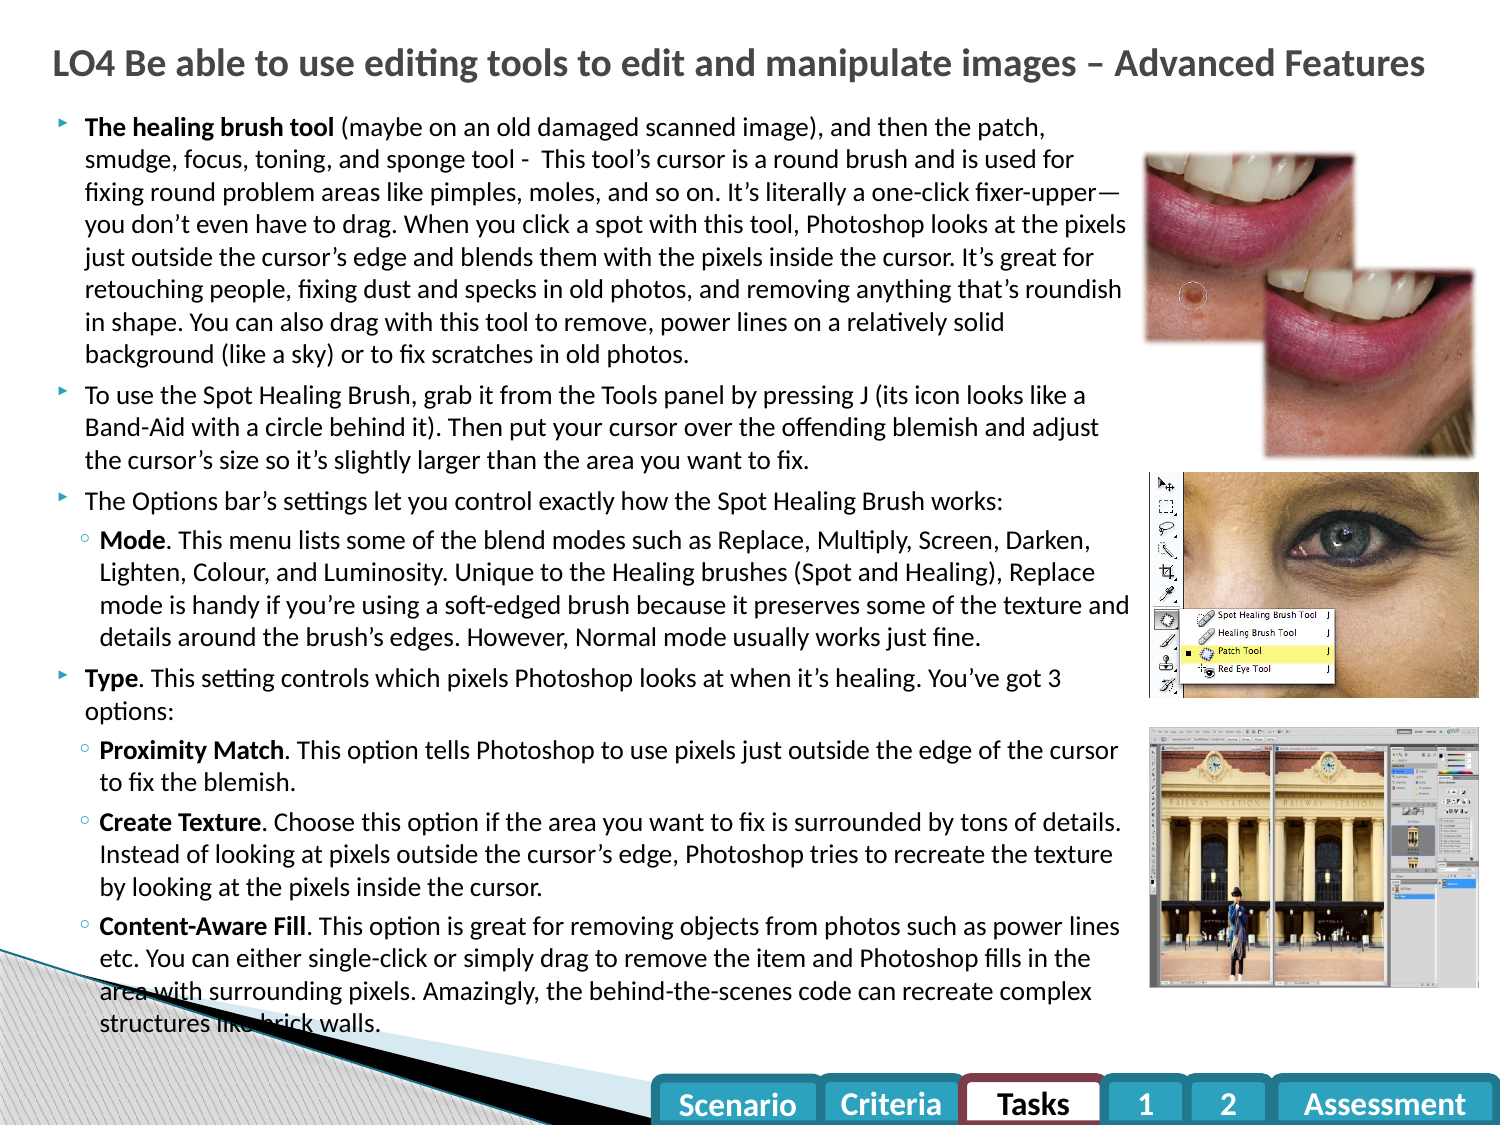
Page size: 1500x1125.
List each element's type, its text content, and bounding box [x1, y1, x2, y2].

picture [1139, 148, 1480, 464]
list The healing brush tool (maybe on an old damaged scanned image), and then the patch, smudge, focus, toning, and sponge tool - This tool’s cursor is a round brush and is used for fixing round problem areas like pimples, moles, and so on. It’s literally a one-click fixer-upper—you don’t even have to drag. When you click a spot with this tool, Photoshop looks at the pixels just outside the cursor’s edge and blends them with the pixels inside the cursor. It’s great for retouching people, fixing dust and specks in old photos, and removing anything that’s roundish in shape. You can also drag with this tool to remove, power lines on a relatively solid background (like a sky) or to fix scratches in old photos. To use the Spot Healing Brush, grab it from the Tools panel by pressing J (its icon looks like a Band-Aid with a circle behind it). Then put your cursor over the offending blemish and adjust the cursor’s size so it’s slightly larger than the area you want to fix. The Options bar’s settings let you control exactly how the Spot Healing Brush works: Mode. This menu lists some of the blend modes such as Replace, Multiply, Screen, Darken, Lighten, Colour, and Luminosity. Unique to the Healing brushes (Spot and Healing), Replace mode is handy if you’re using a soft-edged brush because it preserves some of the texture and details around the brush’s edges. However, Normal mode usually works just fine. Type. This setting controls which pixels Photoshop looks at when it’s healing. You’ve got 3 options: Proximity Match. This option tells Photoshop to use pixels just outside the edge of the cursor to fix the blemish. Create Texture. Choose this option if the area you want to fix is surrounded by tons of details. Instead of looking at pixels outside the cursor’s edge, Photoshop tries to recreate the texture by looking at the pixels inside the cursor. Content-Aware Fill. This option is great for removing objects from photos such as power lines etc. You can either single-click or simply drag to remove the item and Photoshop fills in the area with surrounding pixels. Amazingly, the behind-the-scenes code can recreate complex structures like brick walls. [41, 102, 1150, 1035]
picture [1149, 472, 1480, 698]
picture [1149, 727, 1480, 988]
title LO4 Be able to use editing tools to edit and manipulate images – Advanced Features [37, 19, 1471, 102]
